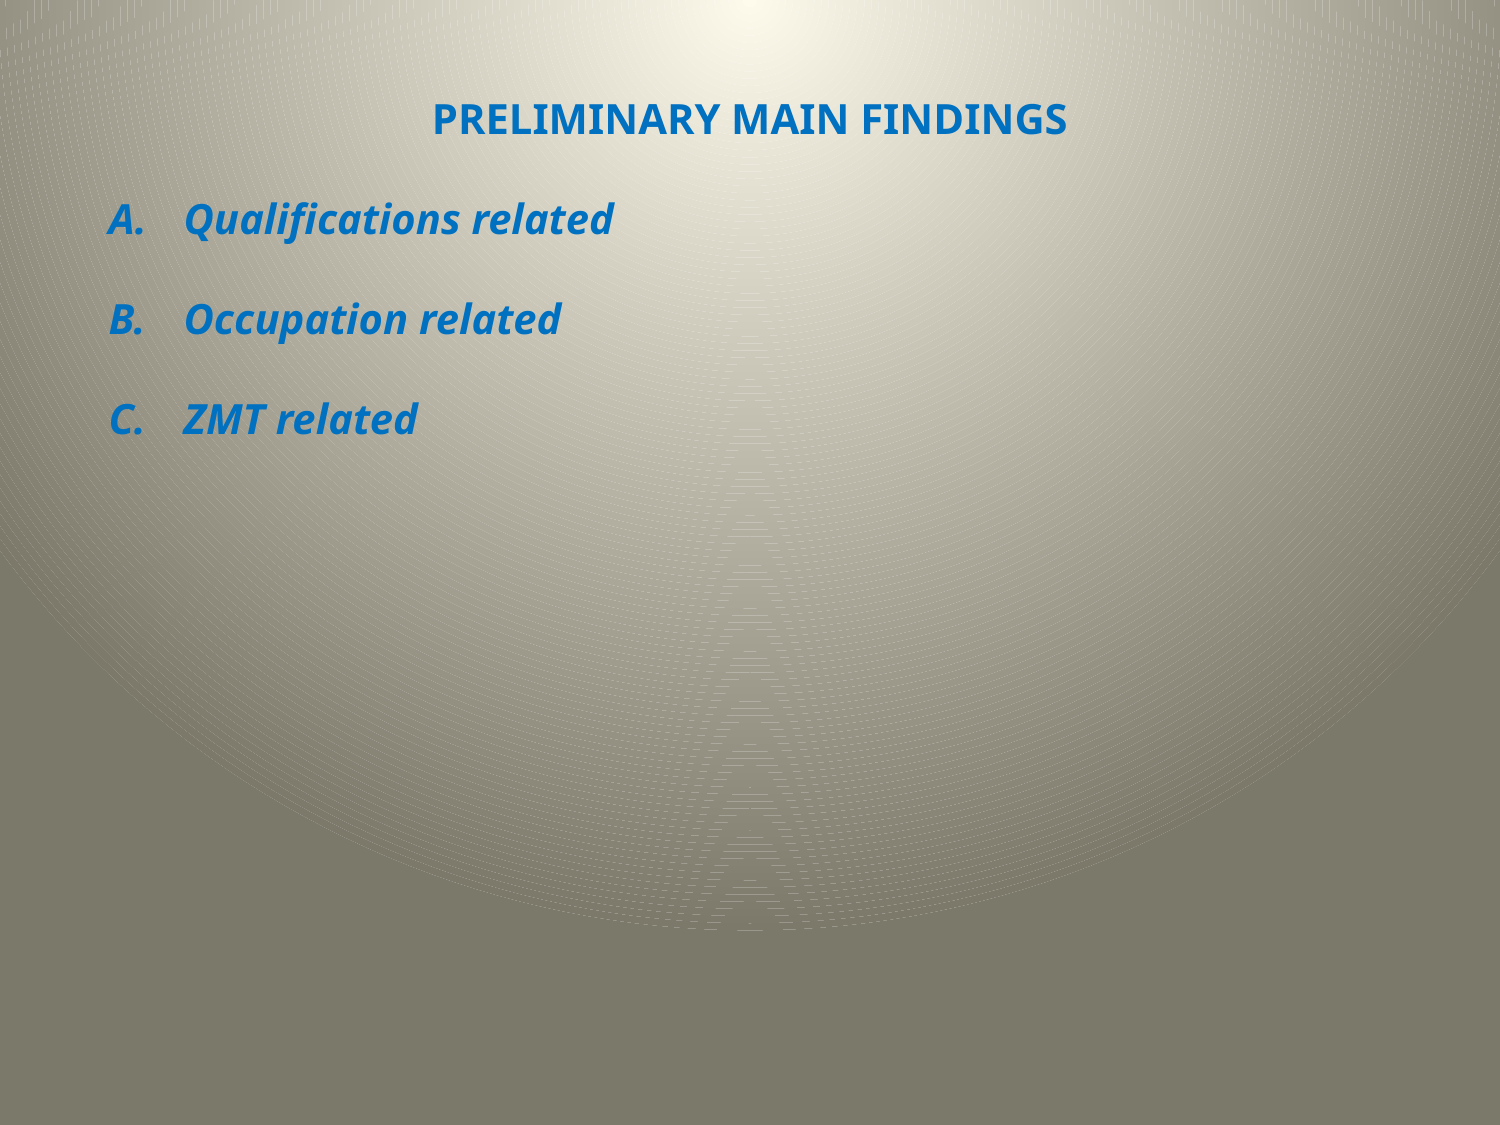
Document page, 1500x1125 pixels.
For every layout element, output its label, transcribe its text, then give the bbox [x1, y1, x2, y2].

text_box PRELIMINARY MAIN FINDINGS Qualifications related Occupation related ZMT related [93, 35, 1407, 501]
